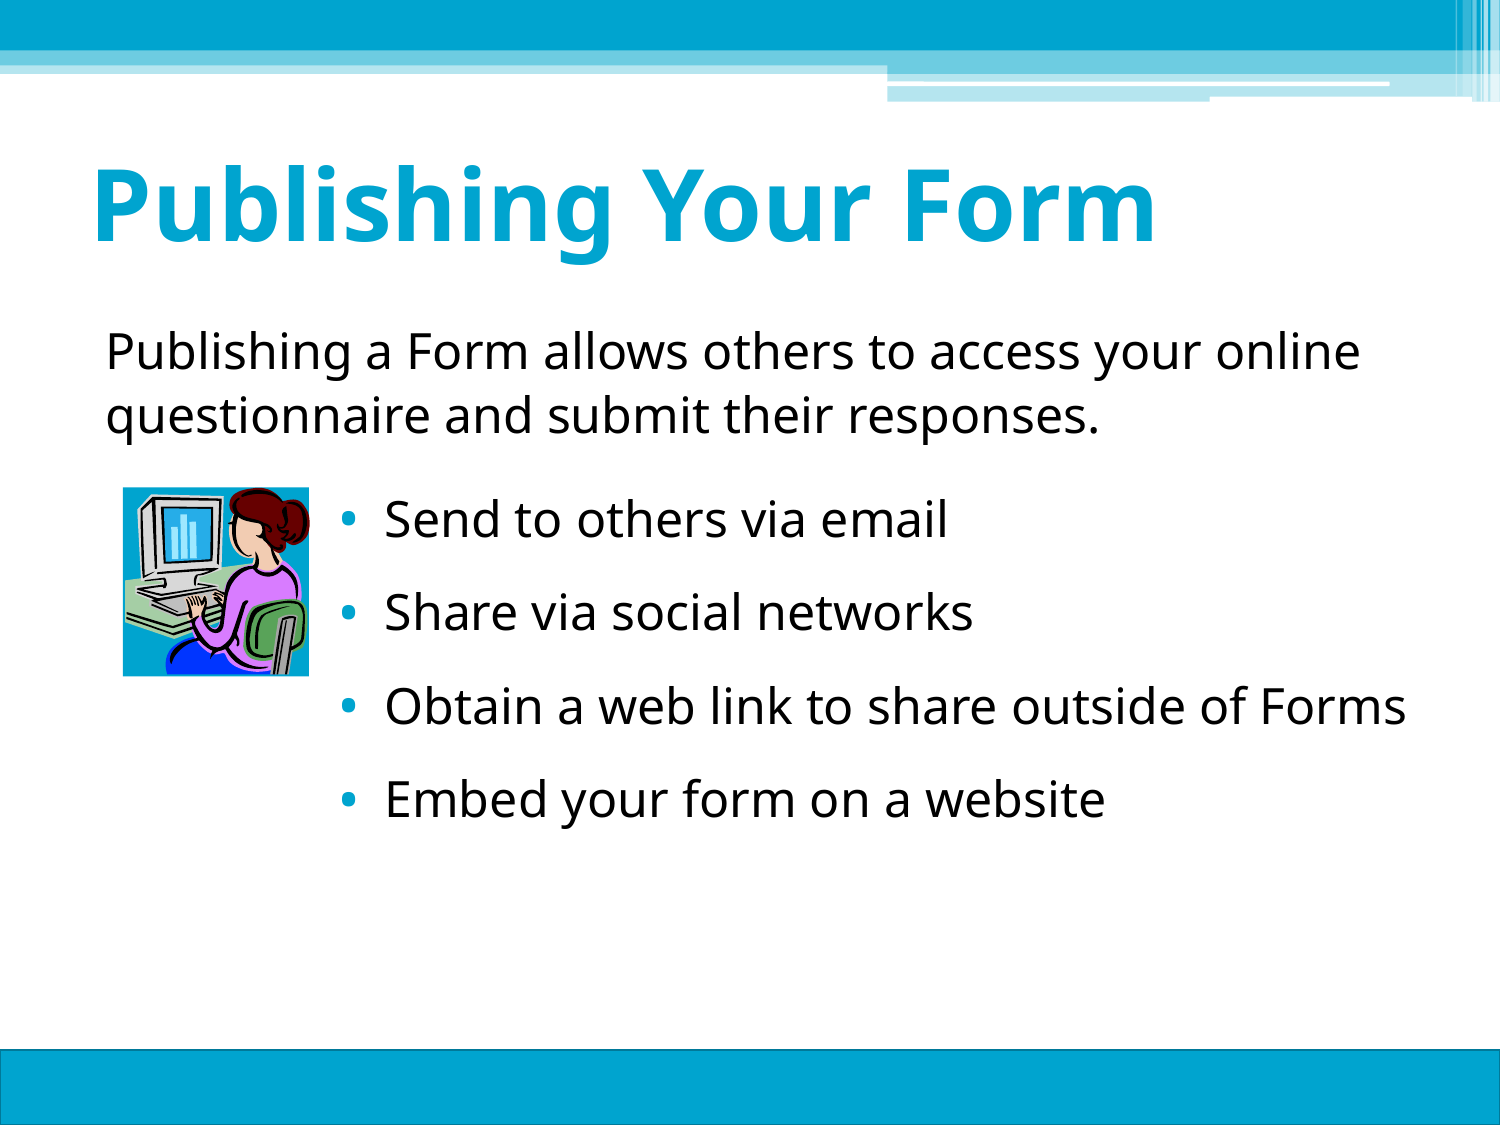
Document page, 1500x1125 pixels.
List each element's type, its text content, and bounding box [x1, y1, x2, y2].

text_box [0, 1049, 1500, 1125]
title Publishing Your Form [75, 115, 1418, 288]
text_box Send to others via email Share via social networks Obtain a web link to share outside of Forms Embed your form on a website [324, 449, 1463, 988]
list Publishing a Form allows others to access your online questionnaire and submit their responses. [69, 312, 1463, 475]
picture [126, 487, 310, 674]
